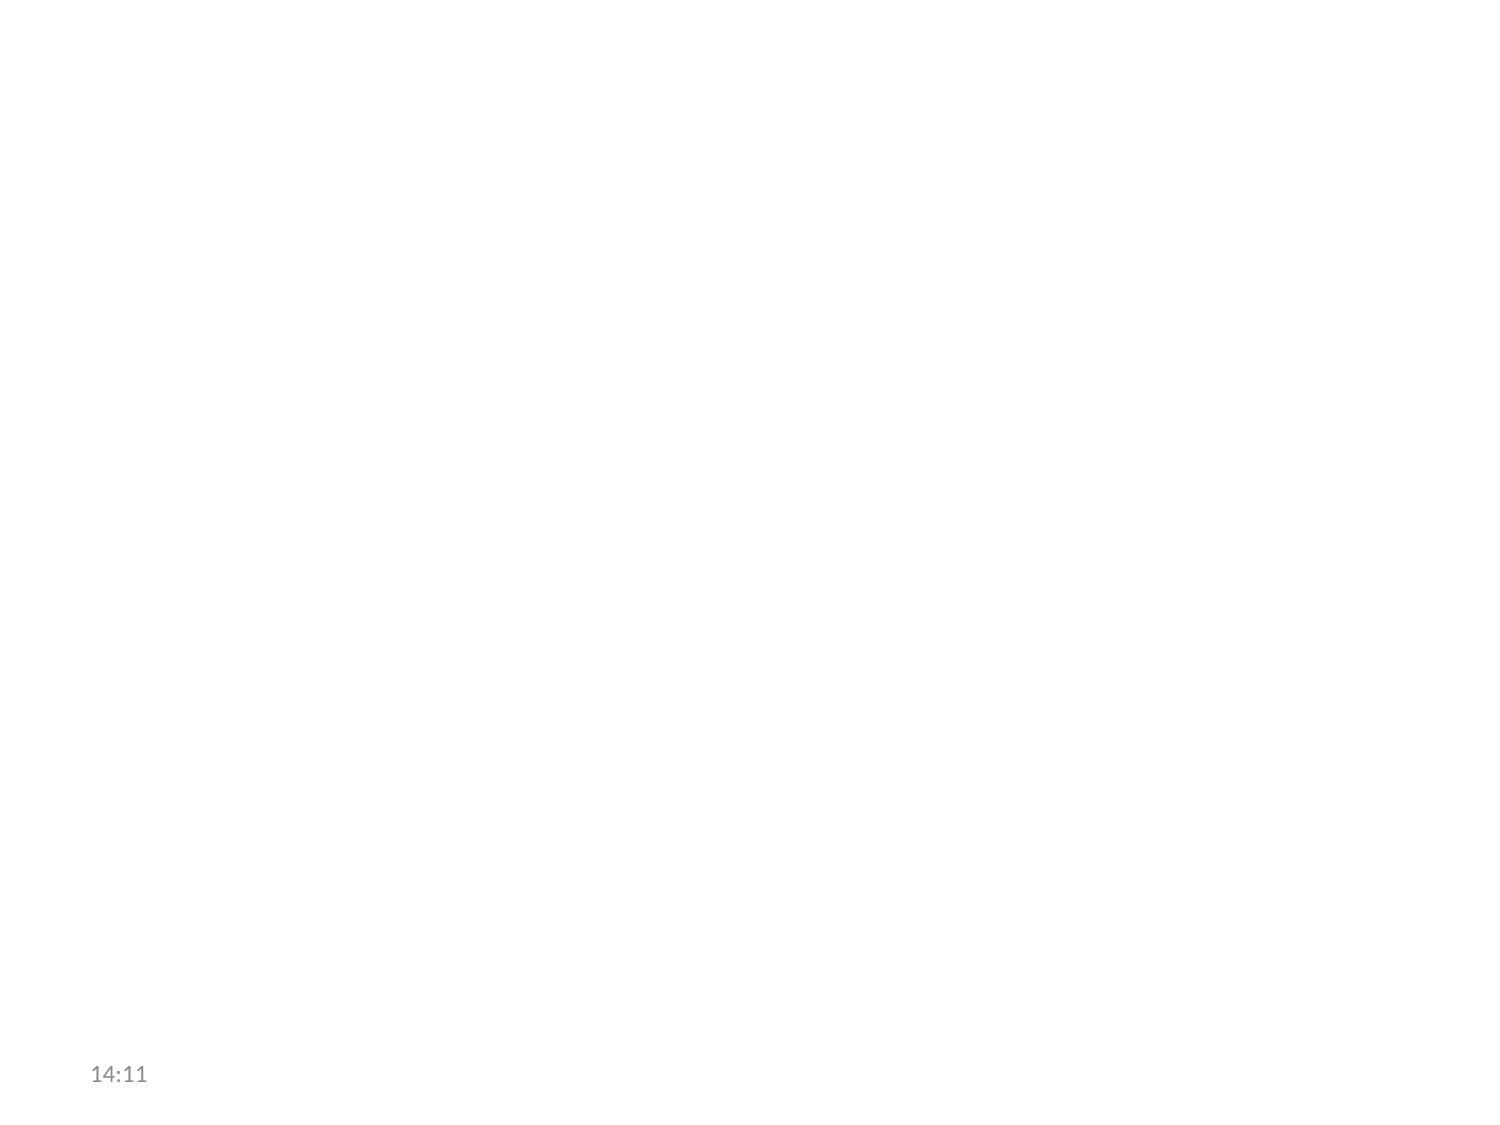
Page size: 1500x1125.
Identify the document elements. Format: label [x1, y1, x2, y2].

slide_number [75, 1042, 425, 1103]
